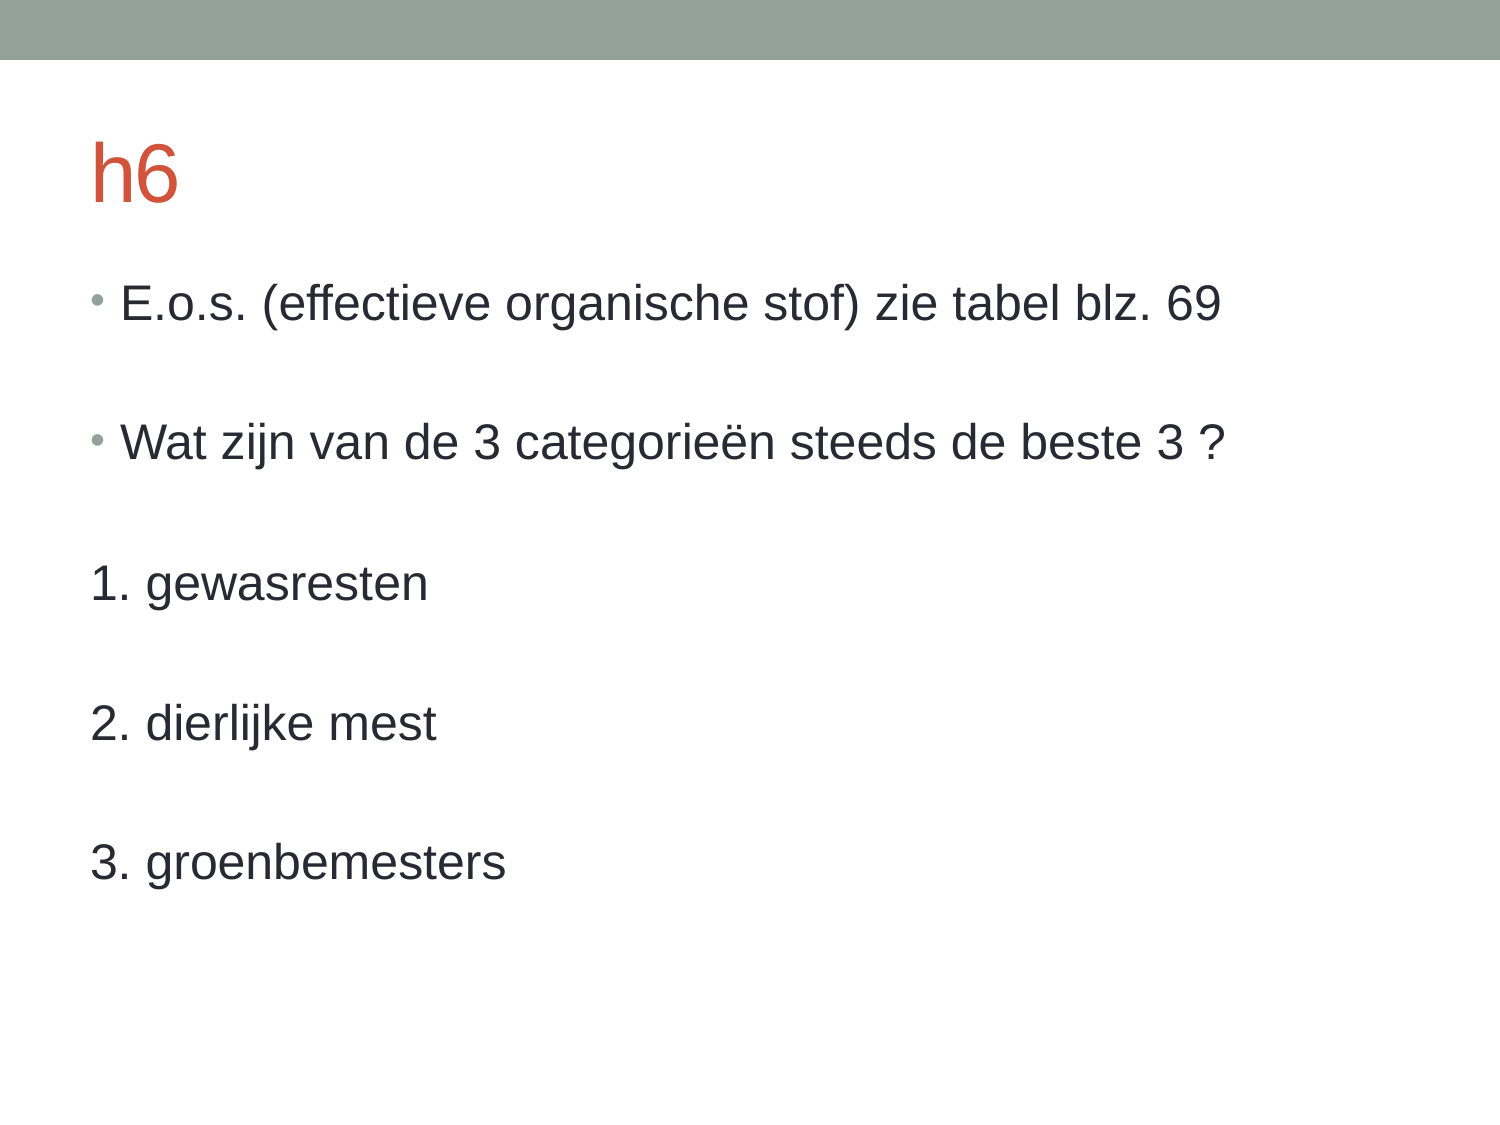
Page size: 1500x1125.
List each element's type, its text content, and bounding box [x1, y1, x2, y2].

list E.o.s. (effectieve organische stof) zie tabel blz. 69 Wat zijn van de 3 categorieën steeds de beste 3 ? 1. gewasresten 2. dierlijke mest 3. groenbemesters [75, 262, 1425, 1063]
title h6 [75, 87, 1425, 250]
